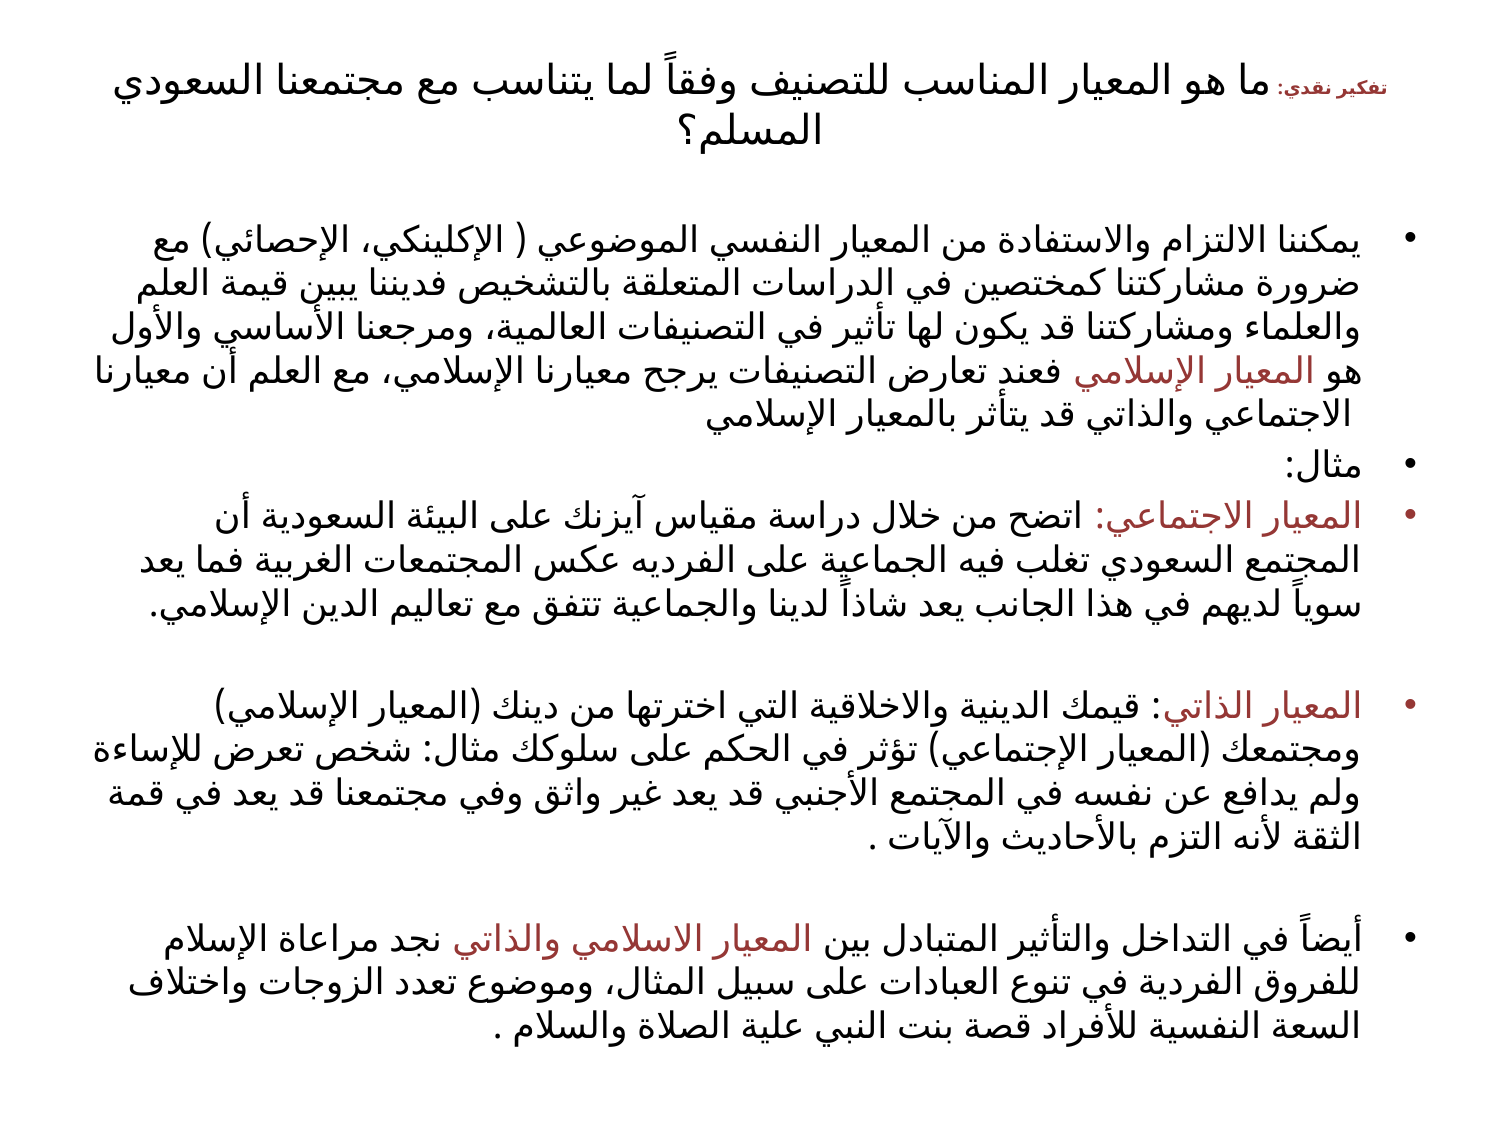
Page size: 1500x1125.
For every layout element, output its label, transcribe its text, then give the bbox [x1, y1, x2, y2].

list يمكننا الالتزام والاستفادة من المعيار النفسي الموضوعي ( الإكلينكي، الإحصائي) مع ضرورة مشاركتنا كمختصين في الدراسات المتعلقة بالتشخيص فديننا يبين قيمة العلم والعلماء ومشاركتنا قد يكون لها تأثير في التصنيفات العالمية، ومرجعنا الأساسي والأول هو المعيار الإسلامي فعند تعارض التصنيفات يرجح معيارنا الإسلامي، مع العلم أن معيارنا الاجتماعي والذاتي قد يتأثر بالمعيار الإسلامي مثال: المعيار الاجتماعي: اتضح من خلال دراسة مقياس آيزنك على البيئة السعودية أن المجتمع السعودي تغلب فيه الجماعية على الفرديه عكس المجتمعات الغربية فما يعد سوياً لديهم في هذا الجانب يعد شاذاً لدينا والجماعية تتفق مع تعاليم الدين الإسلامي. المعيار الذاتي: قيمك الدينية والاخلاقية التي اخترتها من دينك (المعيار الإسلامي) ومجتمعك (المعيار الإجتماعي) تؤثر في الحكم على سلوكك مثال: شخص تعرض للإساءة ولم يدافع عن نفسه في المجتمع الأجنبي قد يعد غير واثق وفي مجتمعنا قد يعد في قمة الثقة لأنه التزم بالأحاديث والآيات . أيضاً في التداخل والتأثير المتبادل بين المعيار الاسلامي والذاتي نجد مراعاة الإسلام للفروق الفردية في تنوع العبادات على سبيل المثال، وموضوع تعدد الزوجات واختلاف السعة النفسية للأفراد قصة بنت النبي علية الصلاة والسلام . [75, 208, 1425, 1071]
title تفكير نقدي: ما هو المعيار المناسب للتصنيف وفقاً لما يتناسب مع مجتمعنا السعودي المسلم؟ [75, 45, 1425, 161]
